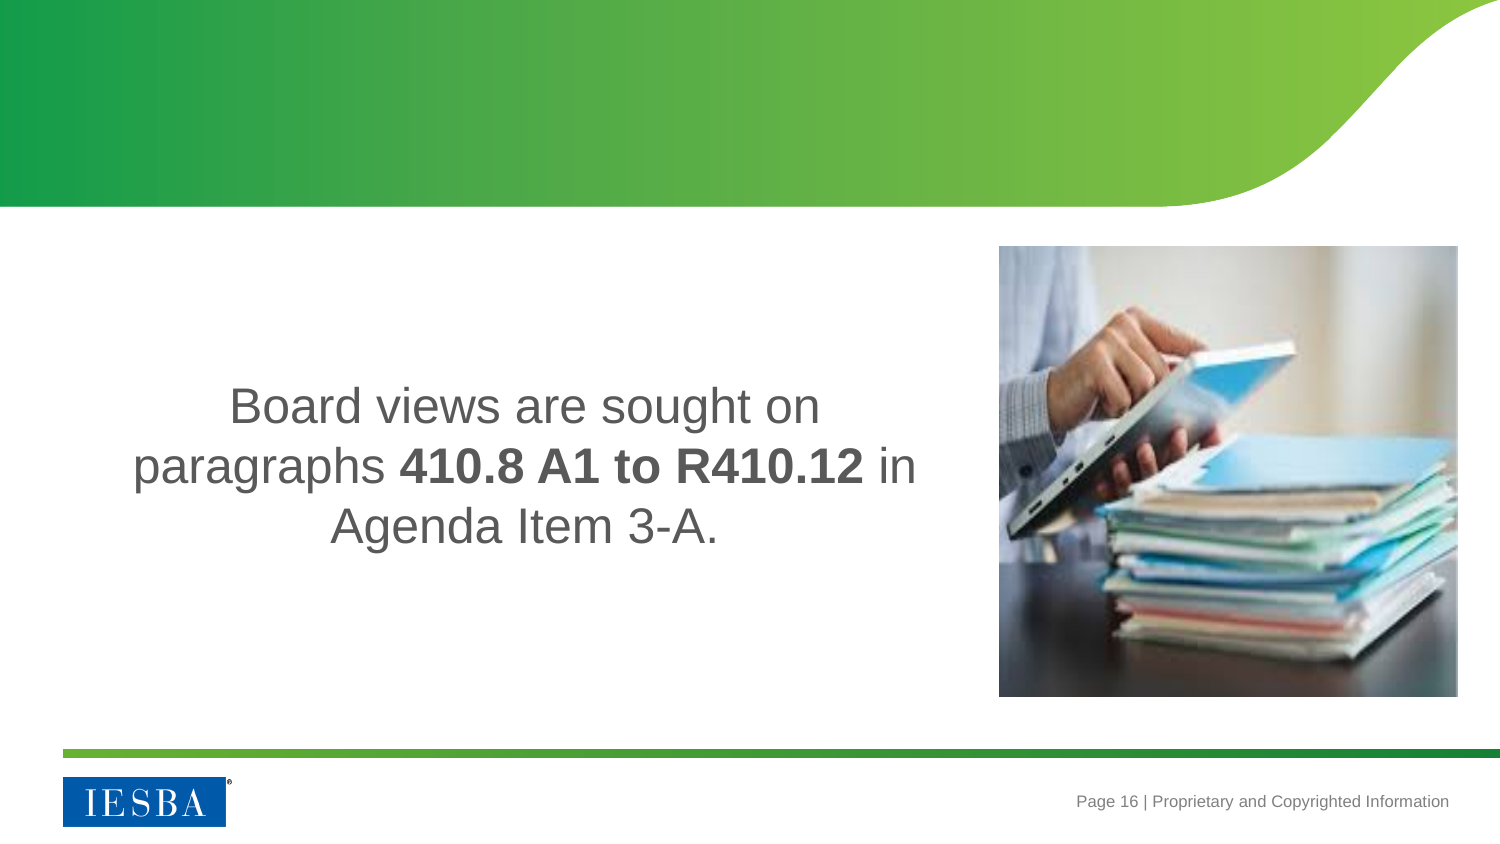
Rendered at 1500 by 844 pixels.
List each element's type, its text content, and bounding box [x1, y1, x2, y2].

list Board views are sought on paragraphs 410.8 A1 to R410.12 in Agenda Item 3-A. [87, 220, 963, 724]
picture [63, 777, 232, 827]
picture [999, 246, 1458, 697]
picture [0, 0, 1500, 207]
title [62, 59, 1300, 135]
